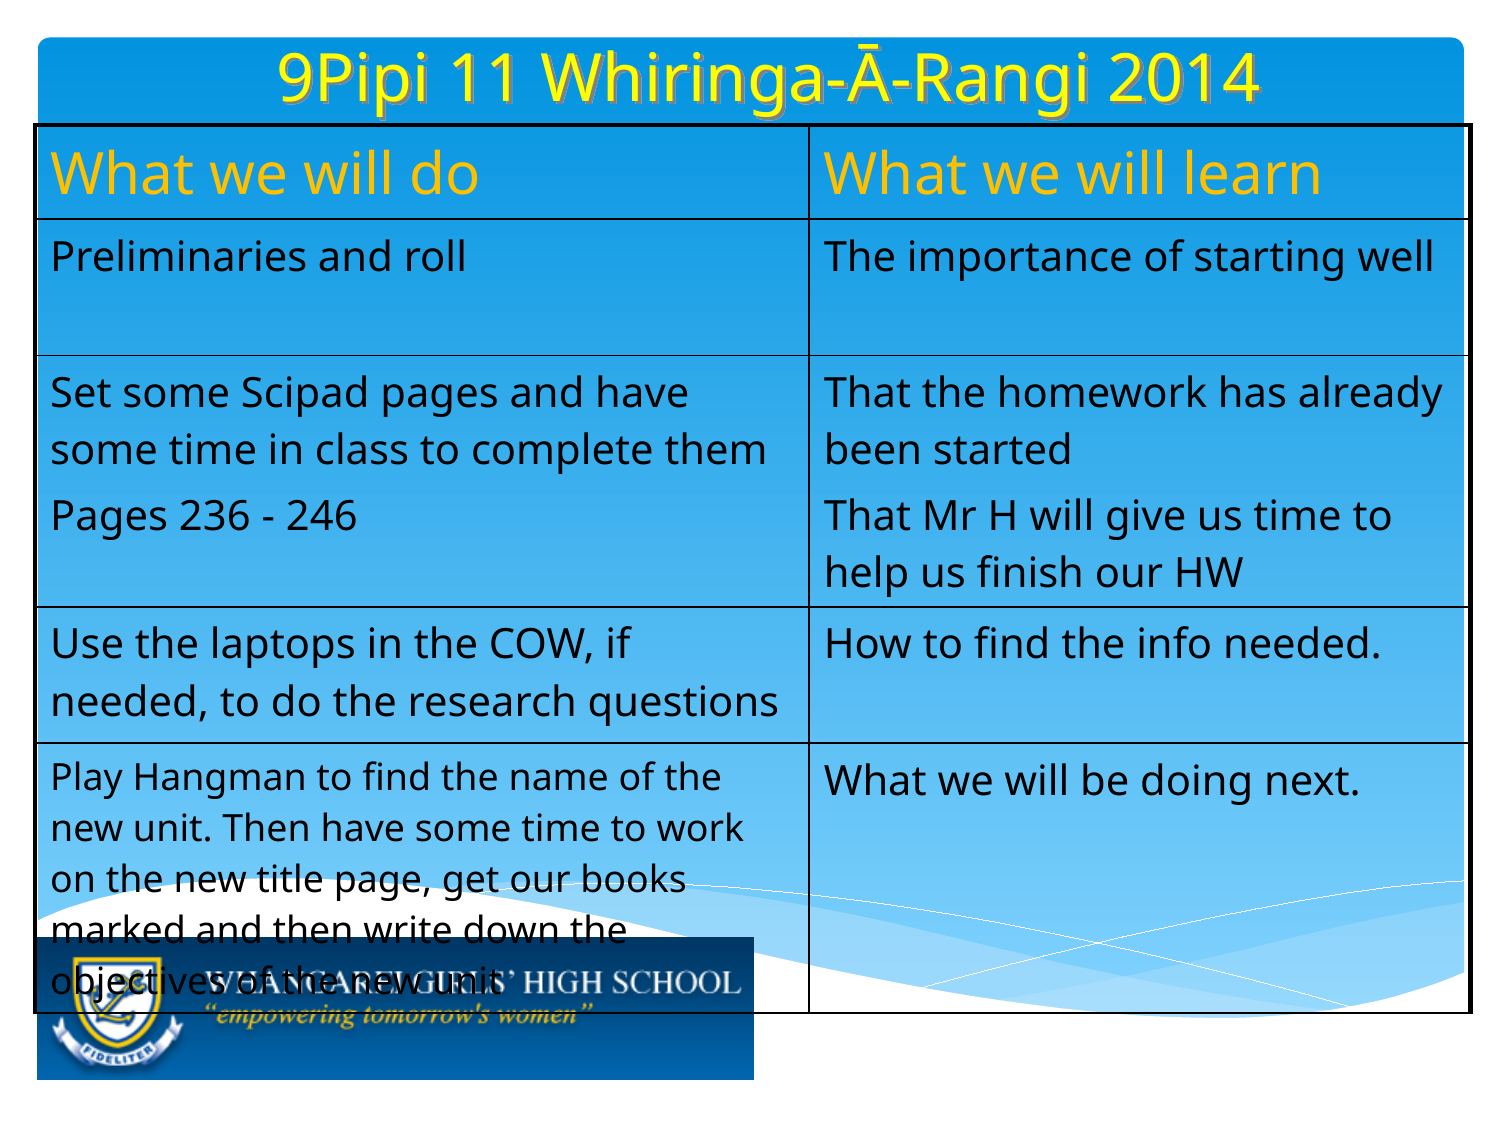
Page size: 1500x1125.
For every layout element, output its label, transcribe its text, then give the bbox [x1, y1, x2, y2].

table_cell How to find the info needed. [810, 608, 1468, 742]
table_header What we will learn [810, 127, 1468, 218]
table_cell That the homework has already been started That Mr H will give us time to help us finish our HW [810, 356, 1468, 606]
table_cell Set some Scipad pages and have some time in class to complete them Pages 236 - 246 [37, 356, 808, 606]
picture [37, 937, 754, 1080]
table_header What we will do [37, 127, 808, 218]
text_box 9Pipi 11 Whiringa-Ā-Rangi 2014 [162, 24, 1375, 123]
table_cell Preliminaries and roll [37, 220, 808, 355]
table_cell The importance of starting well [810, 220, 1468, 355]
table_cell Play Hangman to find the name of the new unit. Then have some time to work on the new title page, get our books marked and then write down the objectives of the new unit [37, 744, 808, 1012]
table_cell What we will be doing next. [810, 744, 1468, 1012]
table_cell Use the laptops in the COW, if needed, to do the research questions [37, 608, 808, 742]
